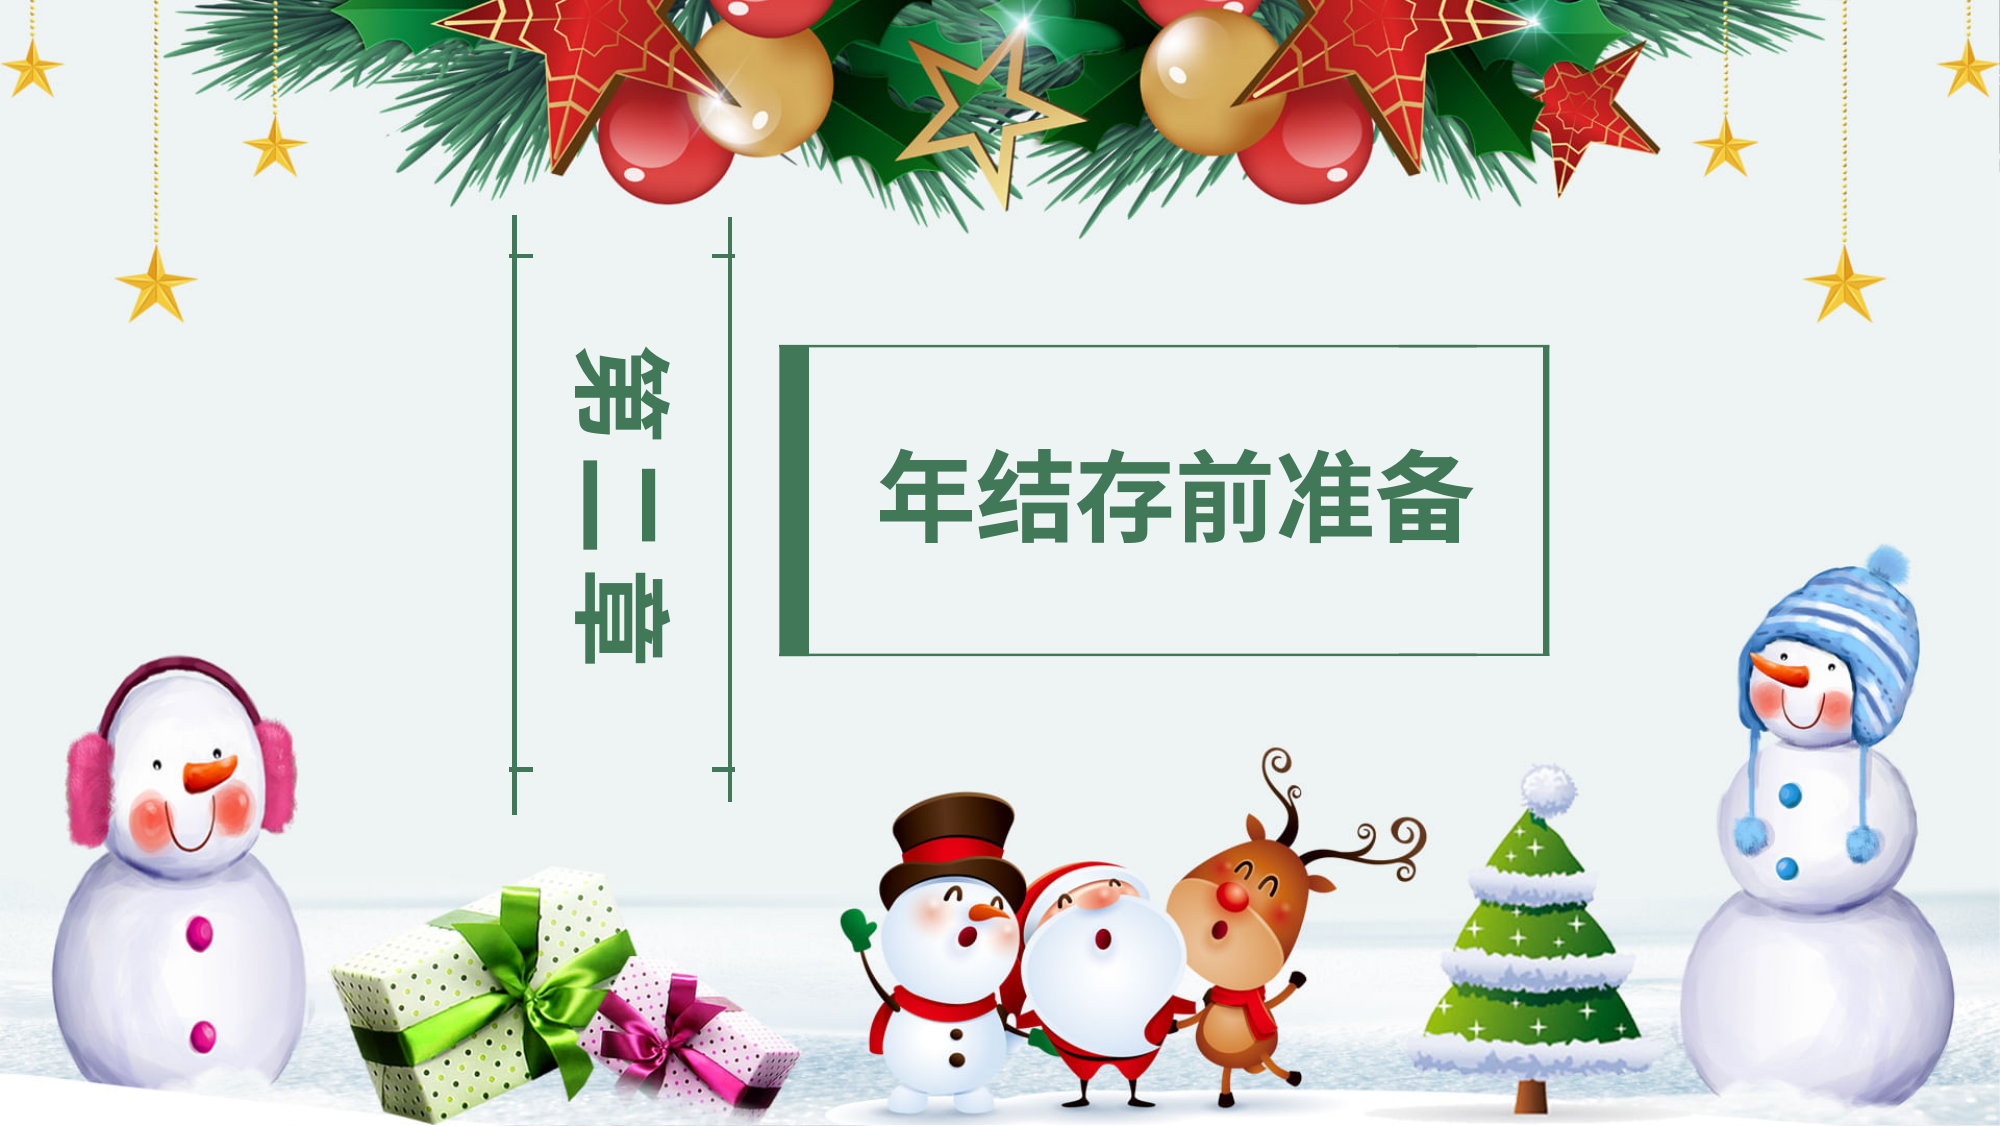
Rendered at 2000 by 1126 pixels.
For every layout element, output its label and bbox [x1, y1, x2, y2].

text_box [779, 344, 1550, 657]
text_box [322, 401, 779, 628]
picture [0, 0, 2000, 1126]
